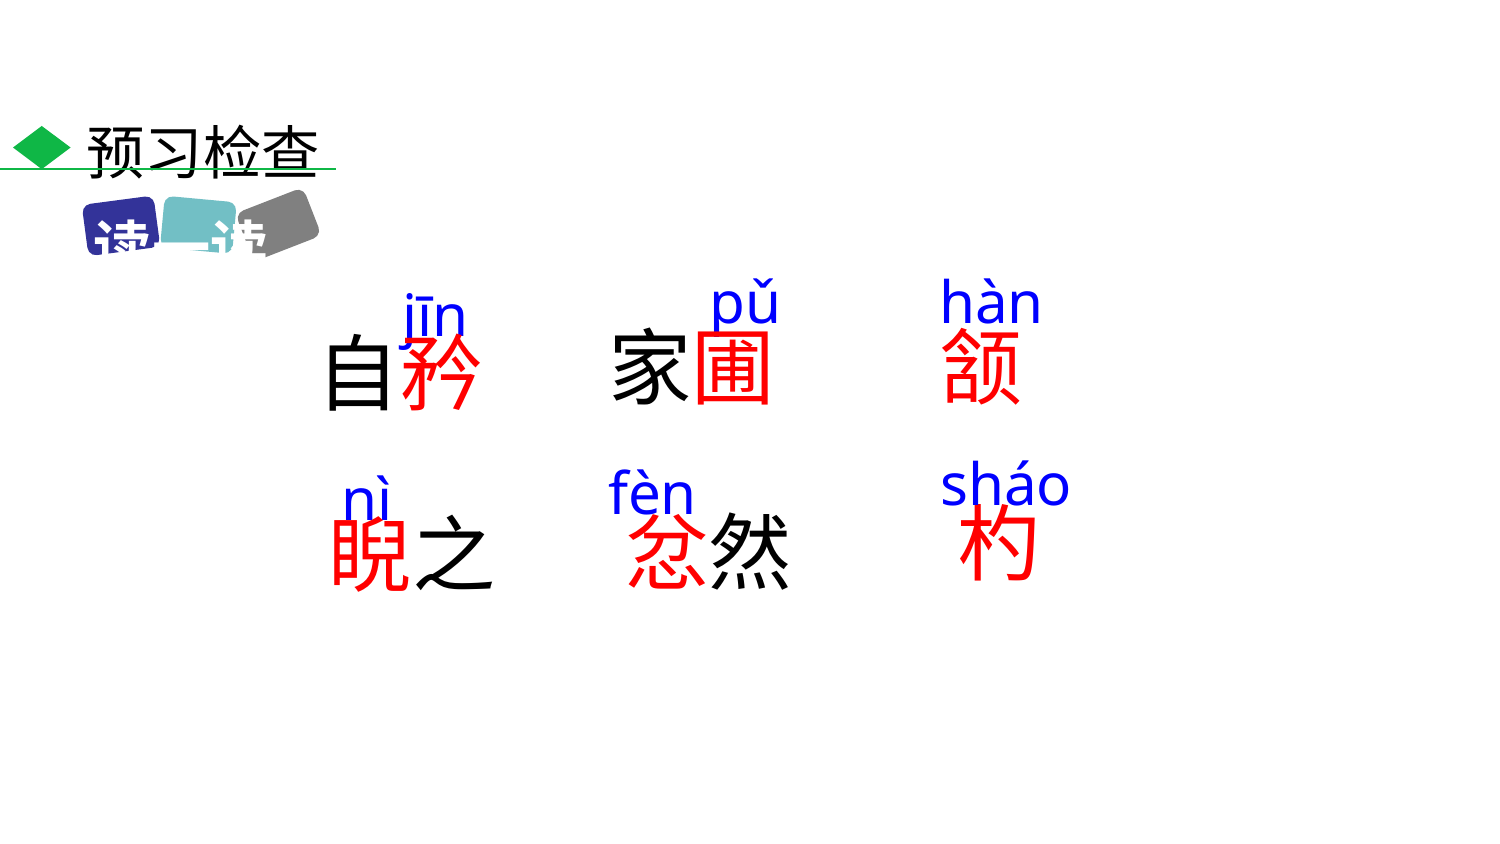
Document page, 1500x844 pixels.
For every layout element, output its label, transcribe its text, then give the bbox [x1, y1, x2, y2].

text_box fèn [593, 448, 712, 534]
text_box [79, 196, 325, 290]
text_box 自矜 [302, 313, 499, 429]
text_box hàn [924, 257, 1059, 343]
text_box 睨之 [314, 494, 511, 610]
text_box sháo [925, 439, 1087, 525]
text_box 颔 [924, 308, 1038, 423]
text_box 家圃 [593, 308, 790, 423]
text_box 忿然 [611, 492, 808, 608]
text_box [0, 109, 337, 196]
text_box jīn [387, 271, 484, 313]
text_box 杓 [942, 525, 1057, 599]
text_box nì [326, 454, 408, 494]
text_box pǔ [694, 257, 796, 343]
